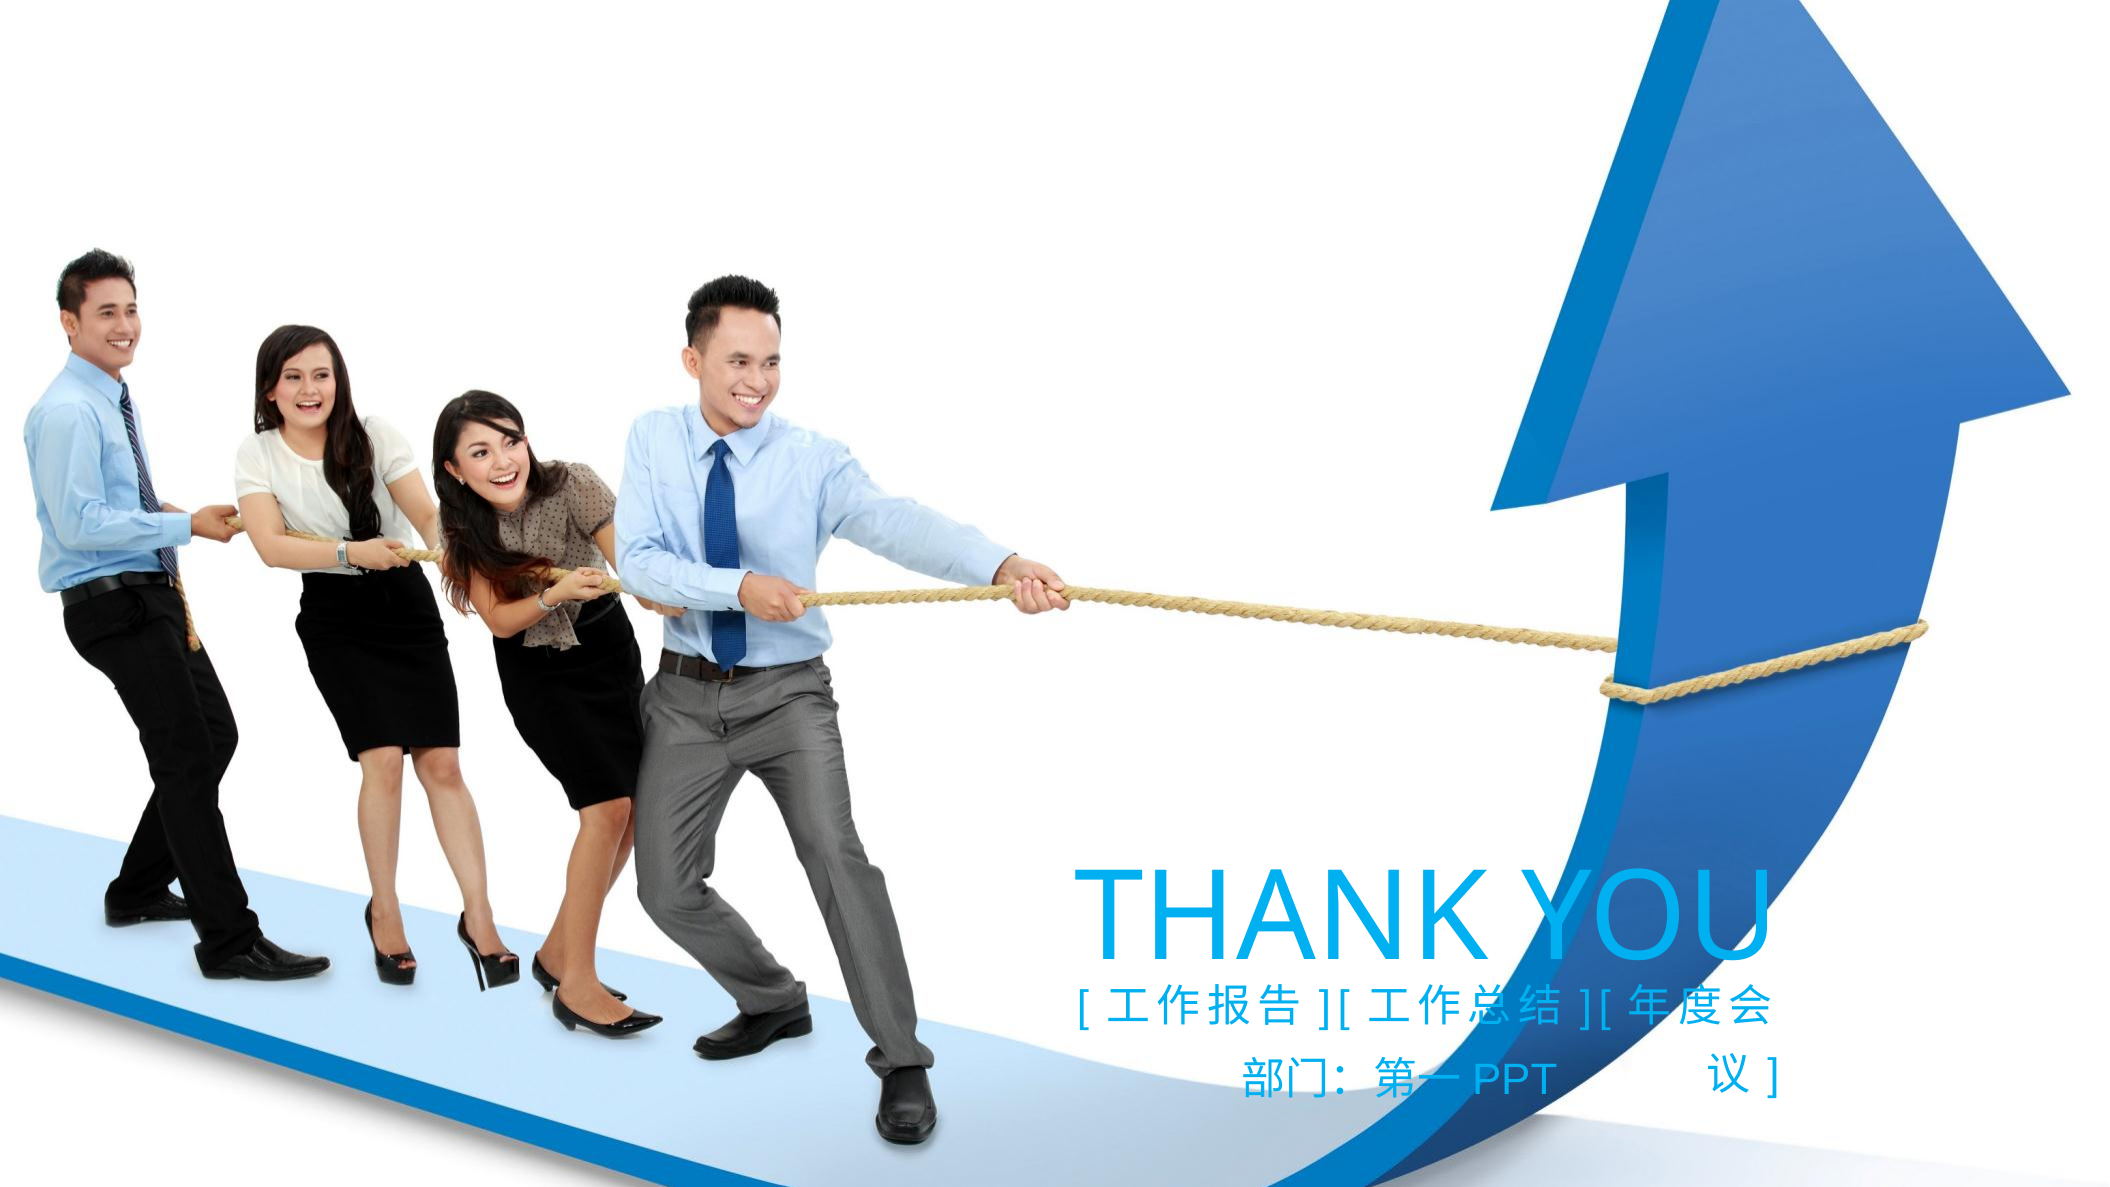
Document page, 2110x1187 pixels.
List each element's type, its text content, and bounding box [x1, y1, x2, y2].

text_box [0, 0, 2110, 1187]
text_box 部门：第一PPT [1048, 1027, 1751, 1111]
text_box THANK YOU [877, 782, 1976, 992]
text_box [工作报告][工作总结][年度会议] [1004, 992, 1795, 1107]
